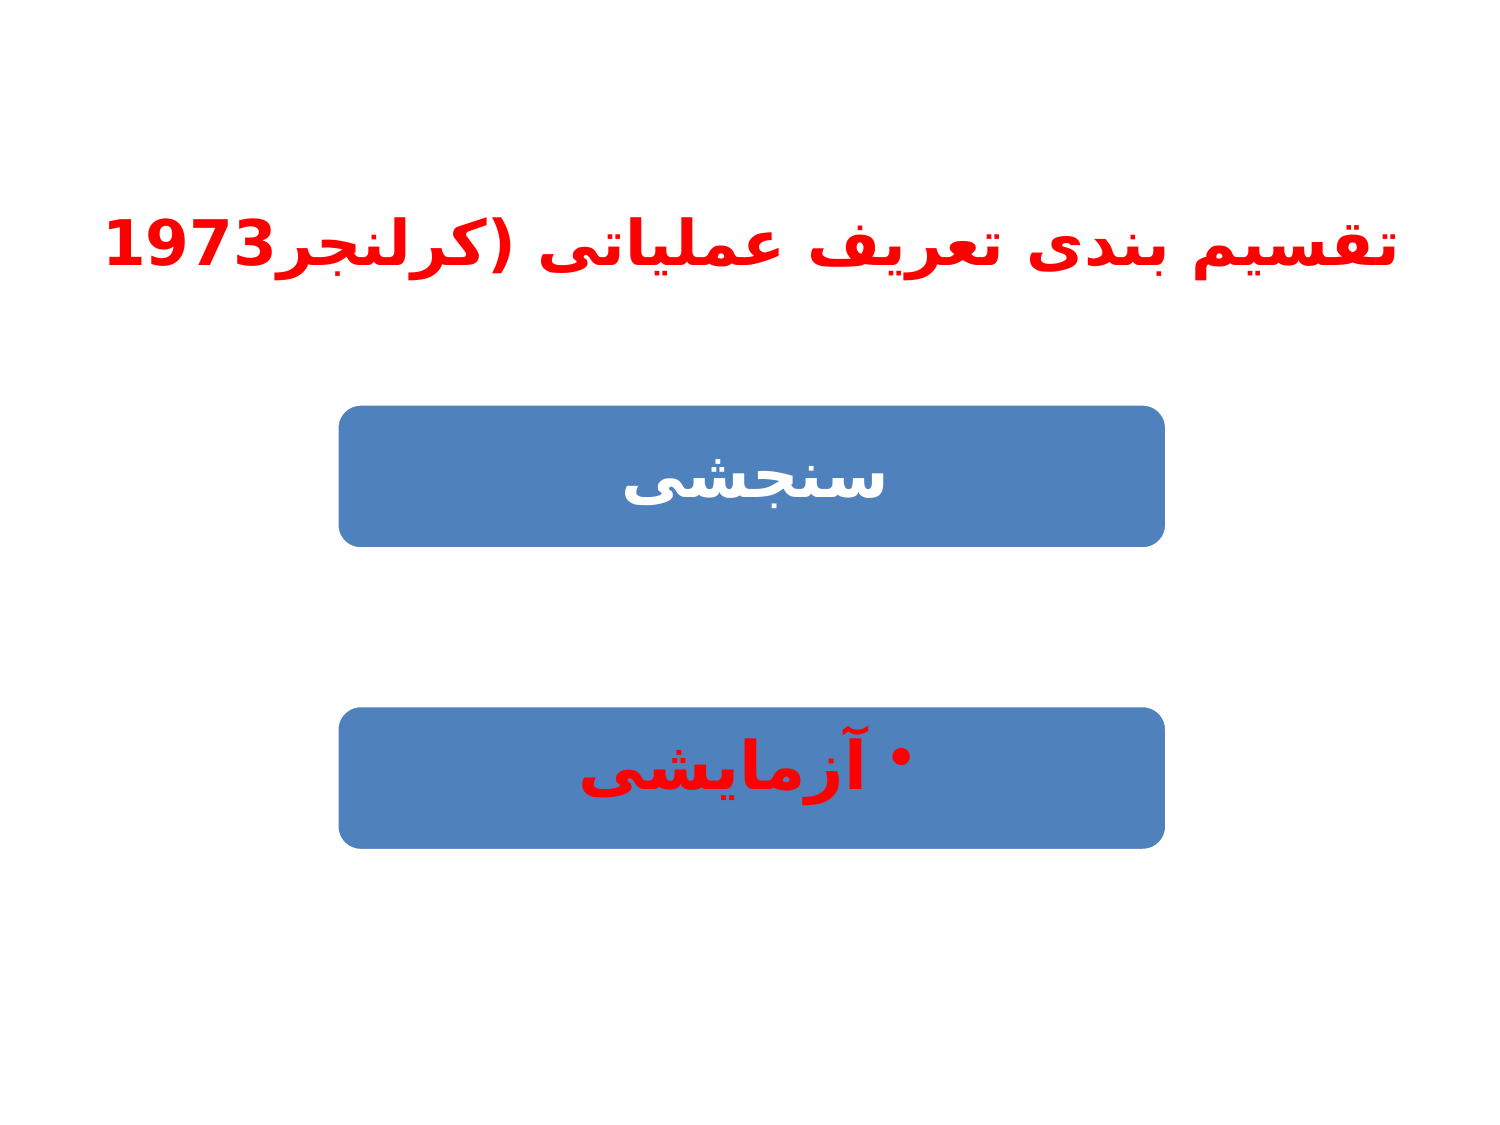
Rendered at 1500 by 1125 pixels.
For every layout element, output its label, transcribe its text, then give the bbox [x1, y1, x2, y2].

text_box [336, 349, 1168, 932]
title تقسیم بندی تعریف عملیاتی (کرلنجر1973 [76, 184, 1427, 373]
